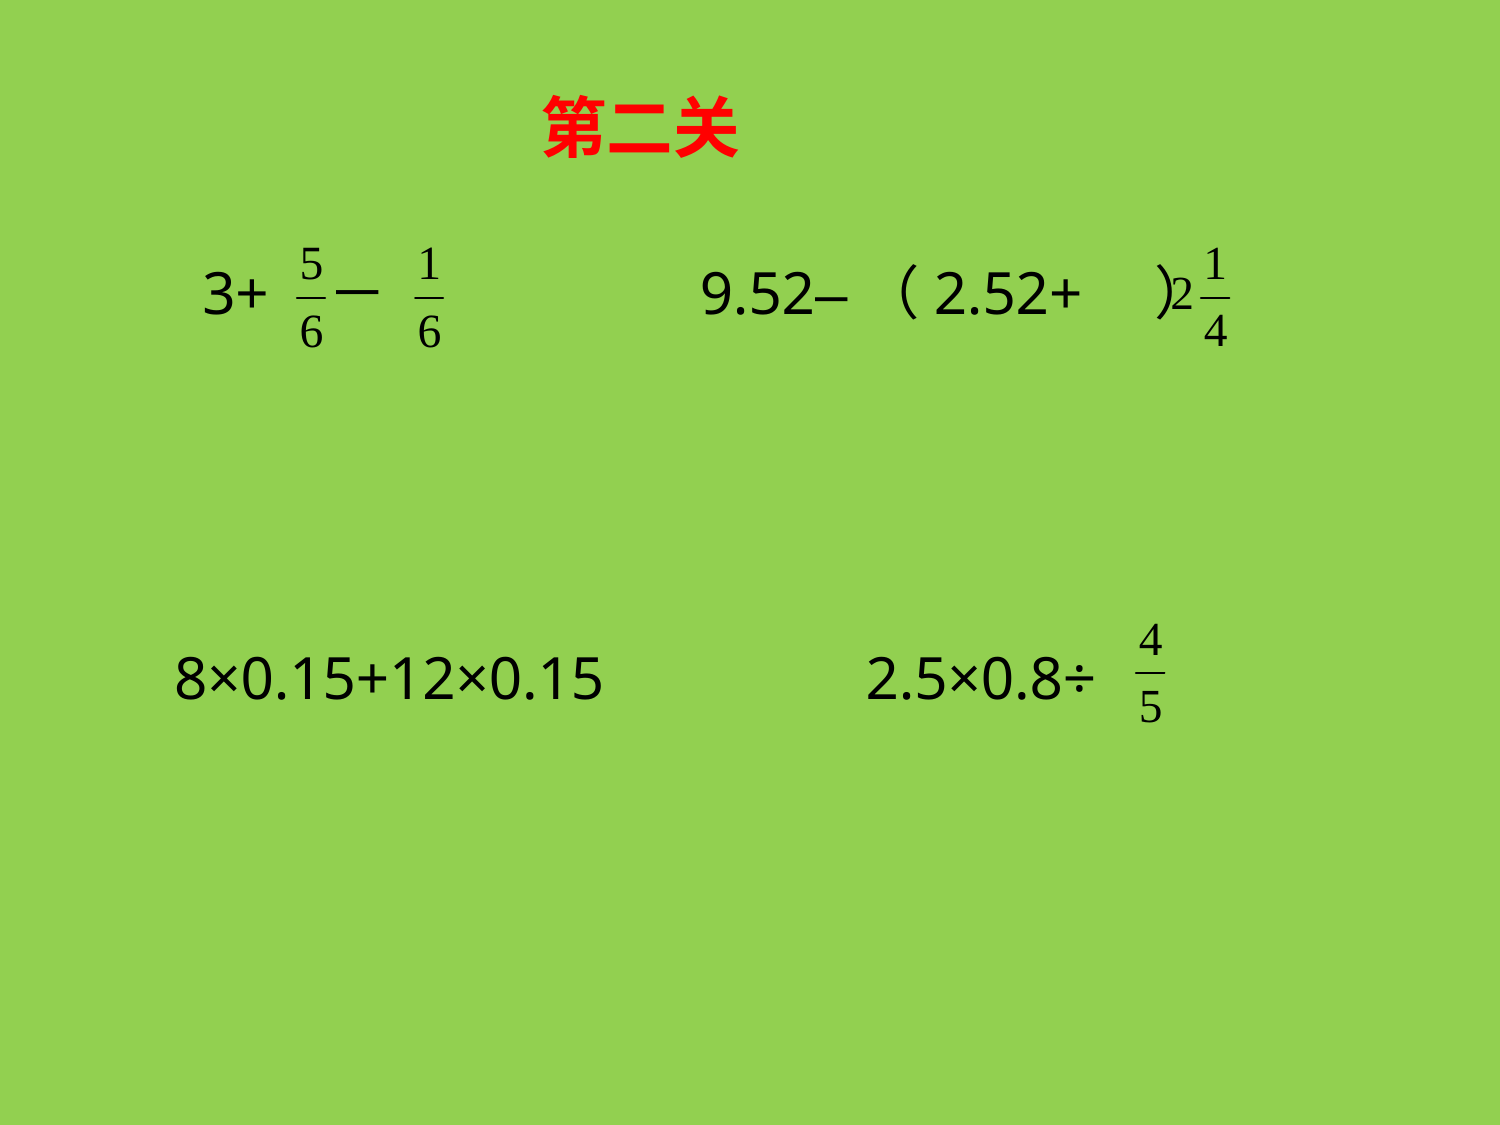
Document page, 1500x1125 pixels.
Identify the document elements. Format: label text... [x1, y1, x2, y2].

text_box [187, 234, 1299, 358]
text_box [159, 609, 1270, 733]
text_box 第二关 [525, 78, 1186, 173]
